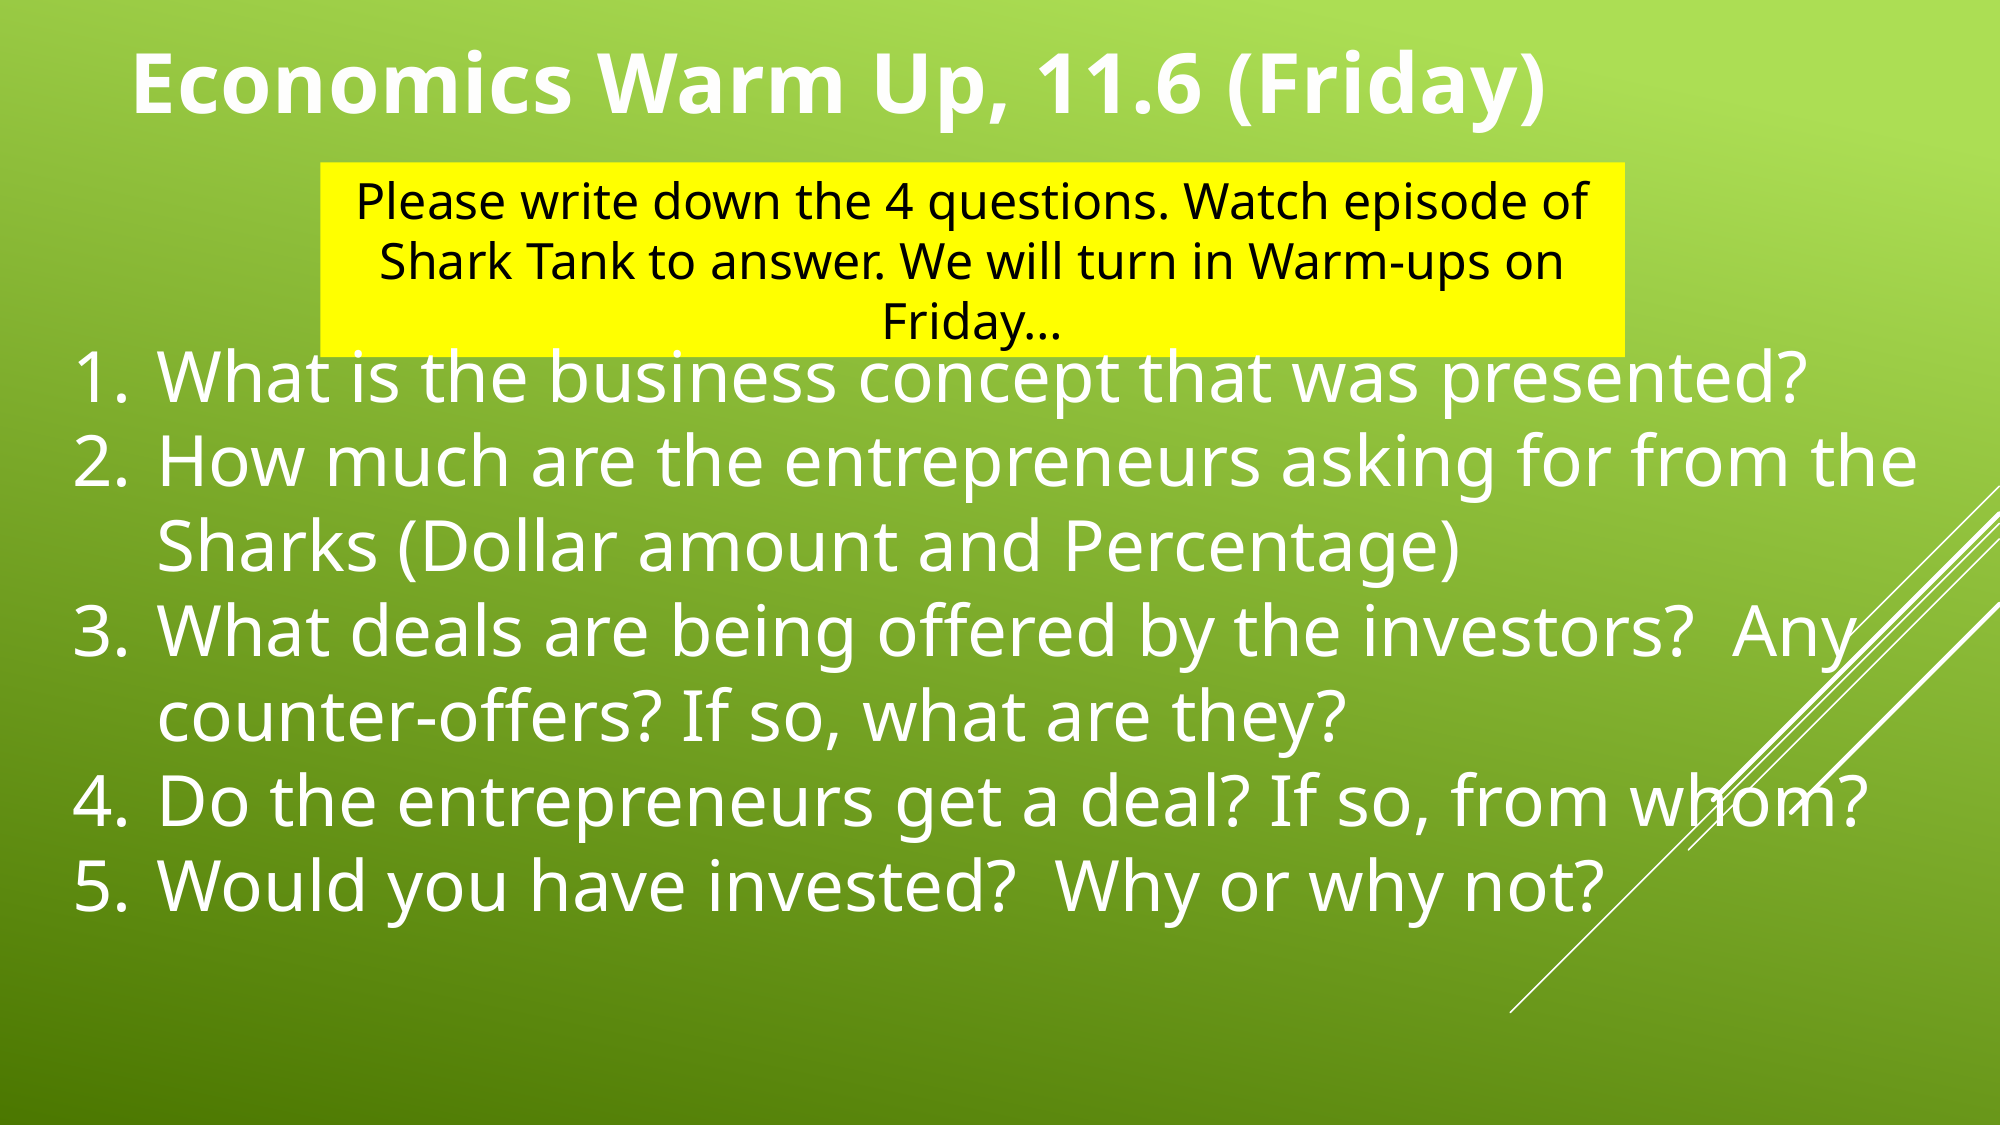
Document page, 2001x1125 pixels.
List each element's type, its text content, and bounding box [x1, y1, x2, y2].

text_box Please write down the 4 questions. Watch episode of Shark Tank to answer. We will turn in Warm-ups on Friday… [320, 162, 1625, 323]
text_box Economics Warm Up, 11.6 (Friday) [118, 24, 1858, 137]
text_box What is the business concept that was presented? How much are the entrepreneurs asking for from the Sharks (Dollar amount and Percentage) What deals are being offered by the investors? Any counter-offers? If so, what are they? Do the entrepreneurs get a deal? If so, from whom? Would you have invested? Why or why not? [57, 323, 1967, 933]
